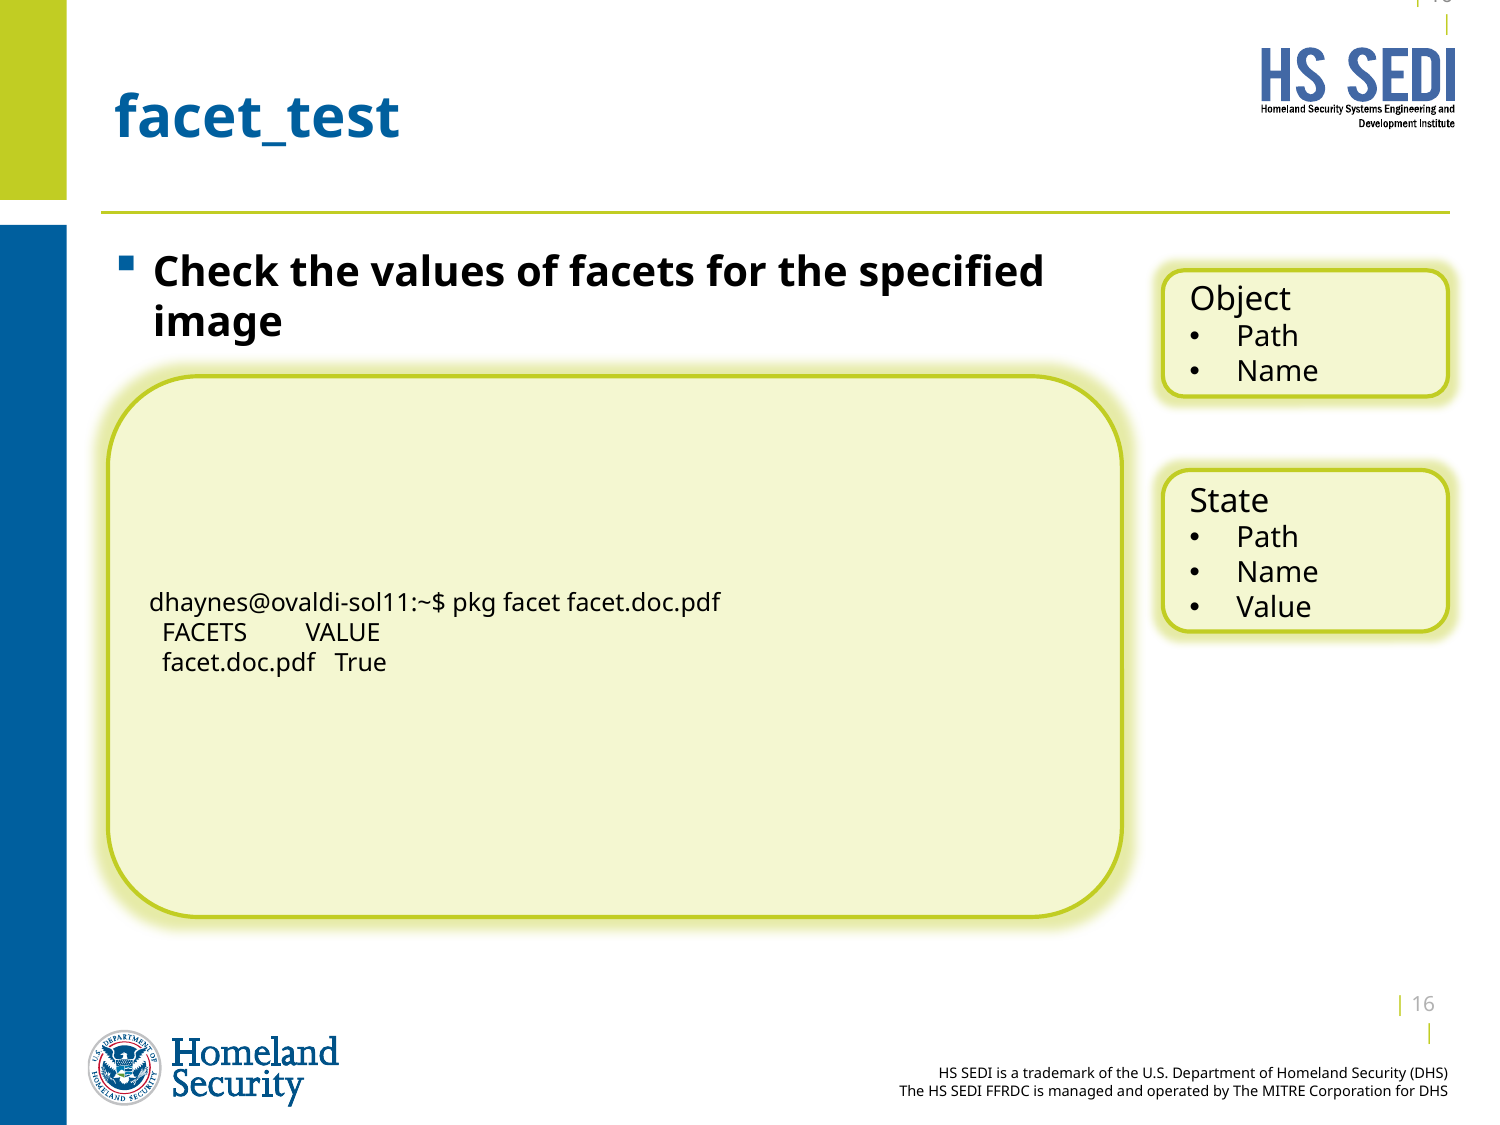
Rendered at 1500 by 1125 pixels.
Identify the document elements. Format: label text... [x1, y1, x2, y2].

text_box [1160, 270, 1451, 399]
text_box | 15 | [1386, 12, 1468, 43]
text_box dhaynes@ovaldi-sol11:~$ pkg facet facet.doc.pdf FACETS VALUE facet.doc.pdf True [105, 374, 1125, 920]
text_box Object Path Name [1174, 270, 1438, 395]
title facet_test [99, 45, 1248, 188]
list Check the values of facets for the specified image [99, 881, 1129, 1005]
text_box State Path Name Value [1174, 471, 1438, 631]
list Check the values of facets for the specified image [99, 237, 1129, 413]
text_box [1438, 473, 1451, 629]
text_box [1160, 472, 1174, 629]
slide_number | 15 | [1368, 1021, 1450, 1052]
text_box [1176, 467, 1434, 471]
